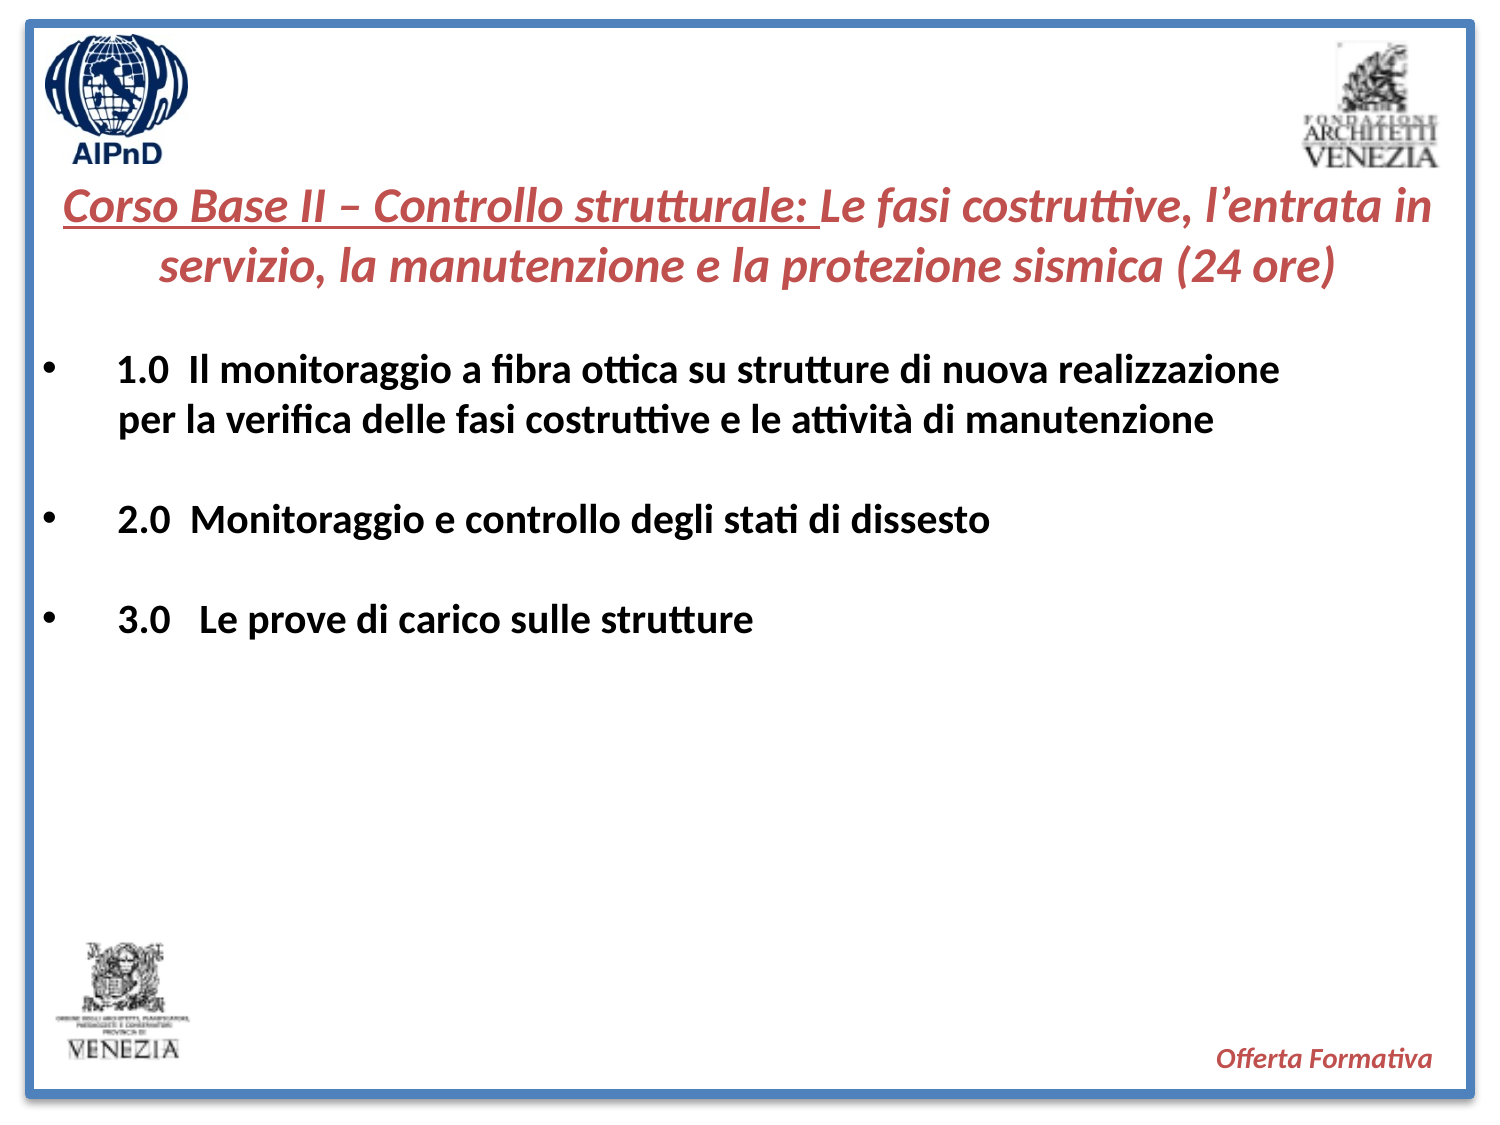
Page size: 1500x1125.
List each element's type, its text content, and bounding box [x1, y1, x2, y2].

picture [40, 928, 211, 1082]
picture [45, 34, 188, 165]
picture [1291, 32, 1457, 184]
text_box Offerta Formativa [785, 1031, 1459, 1082]
text_box Corso Base II – Controllo strutturale: Le fasi costruttive, l’entrata in servizio, la manutenzione e la protezione sismica (24 ore) 1.0 Il monitoraggio a fibra ottica su strutture di nuova realizzazione per la verifica delle fasi costruttive e le attività di manutenzione 2.0 Monitoraggio e controllo degli stati di dissesto 3.0 Le prove di carico sulle strutture [27, 164, 1469, 650]
text_box [27, 21, 1473, 1096]
